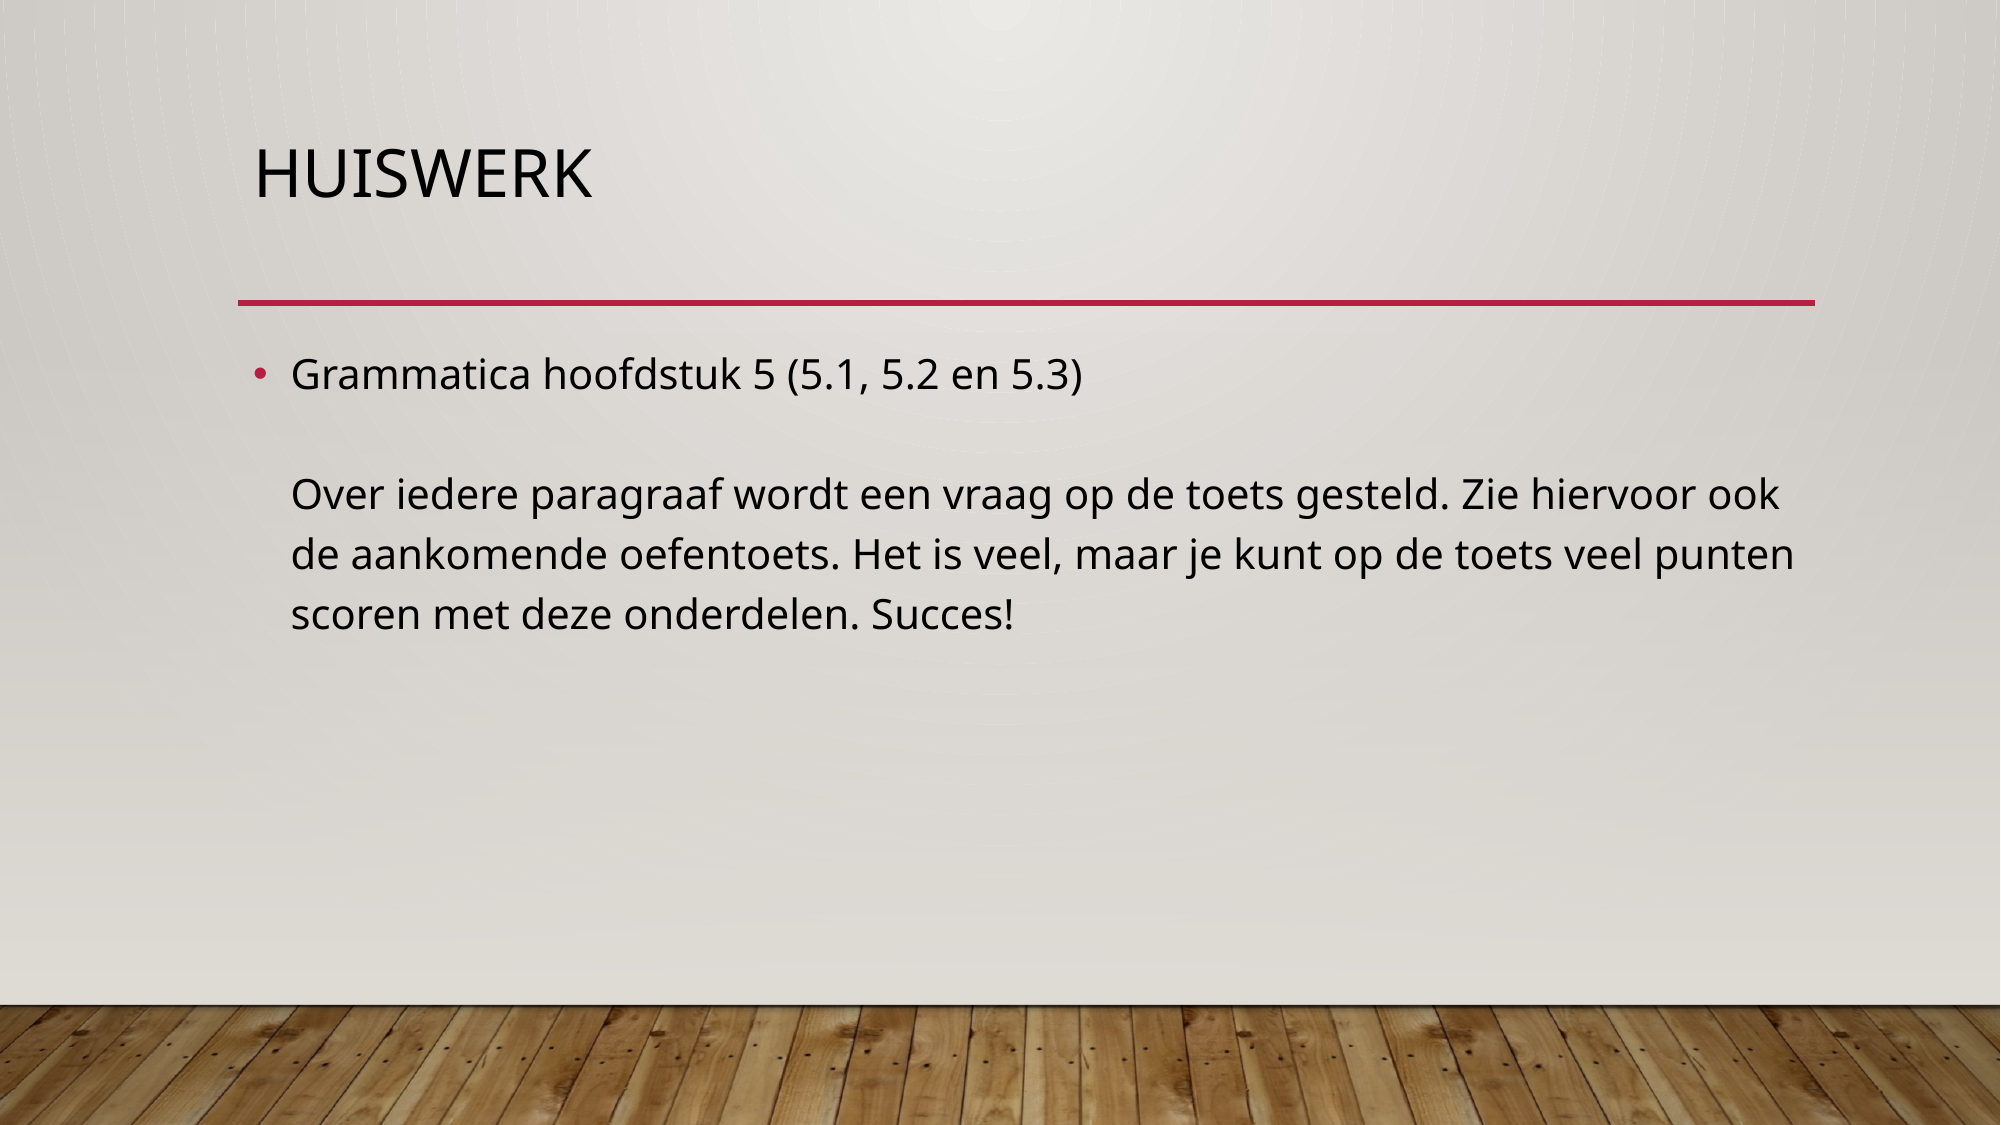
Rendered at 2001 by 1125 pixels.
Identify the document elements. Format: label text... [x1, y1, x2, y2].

picture [0, 1005, 2000, 1125]
title Huiswerk [238, 131, 1814, 305]
list Grammatica hoofdstuk 5 (5.1, 5.2 en 5.3) Over iedere paragraaf wordt een vraag op de toets gesteld. Zie hiervoor ook de aankomende oefentoets. Het is veel, maar je kunt op de toets veel punten scoren met deze onderdelen. Succes! [238, 330, 1814, 897]
